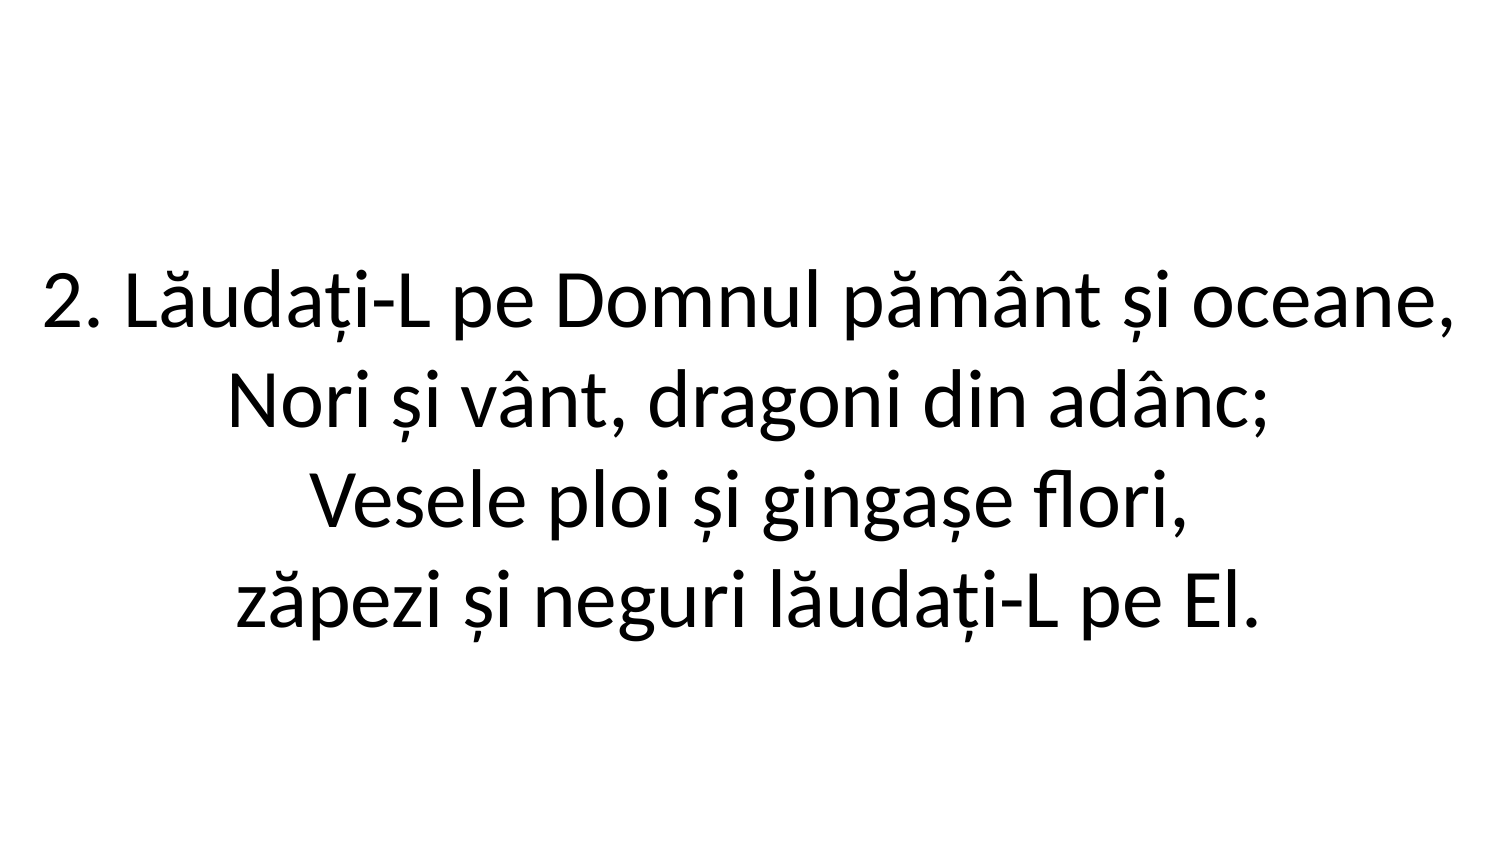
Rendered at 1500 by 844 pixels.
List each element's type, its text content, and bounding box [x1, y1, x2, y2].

text_box 2. Lăudați-L pe Domnul pământ și oceane, Nori și vânt, dragoni din adânc; Vesele ploi și gingașe flori, zăpezi și neguri lăudați-L pe El. [26, 192, 1474, 652]
